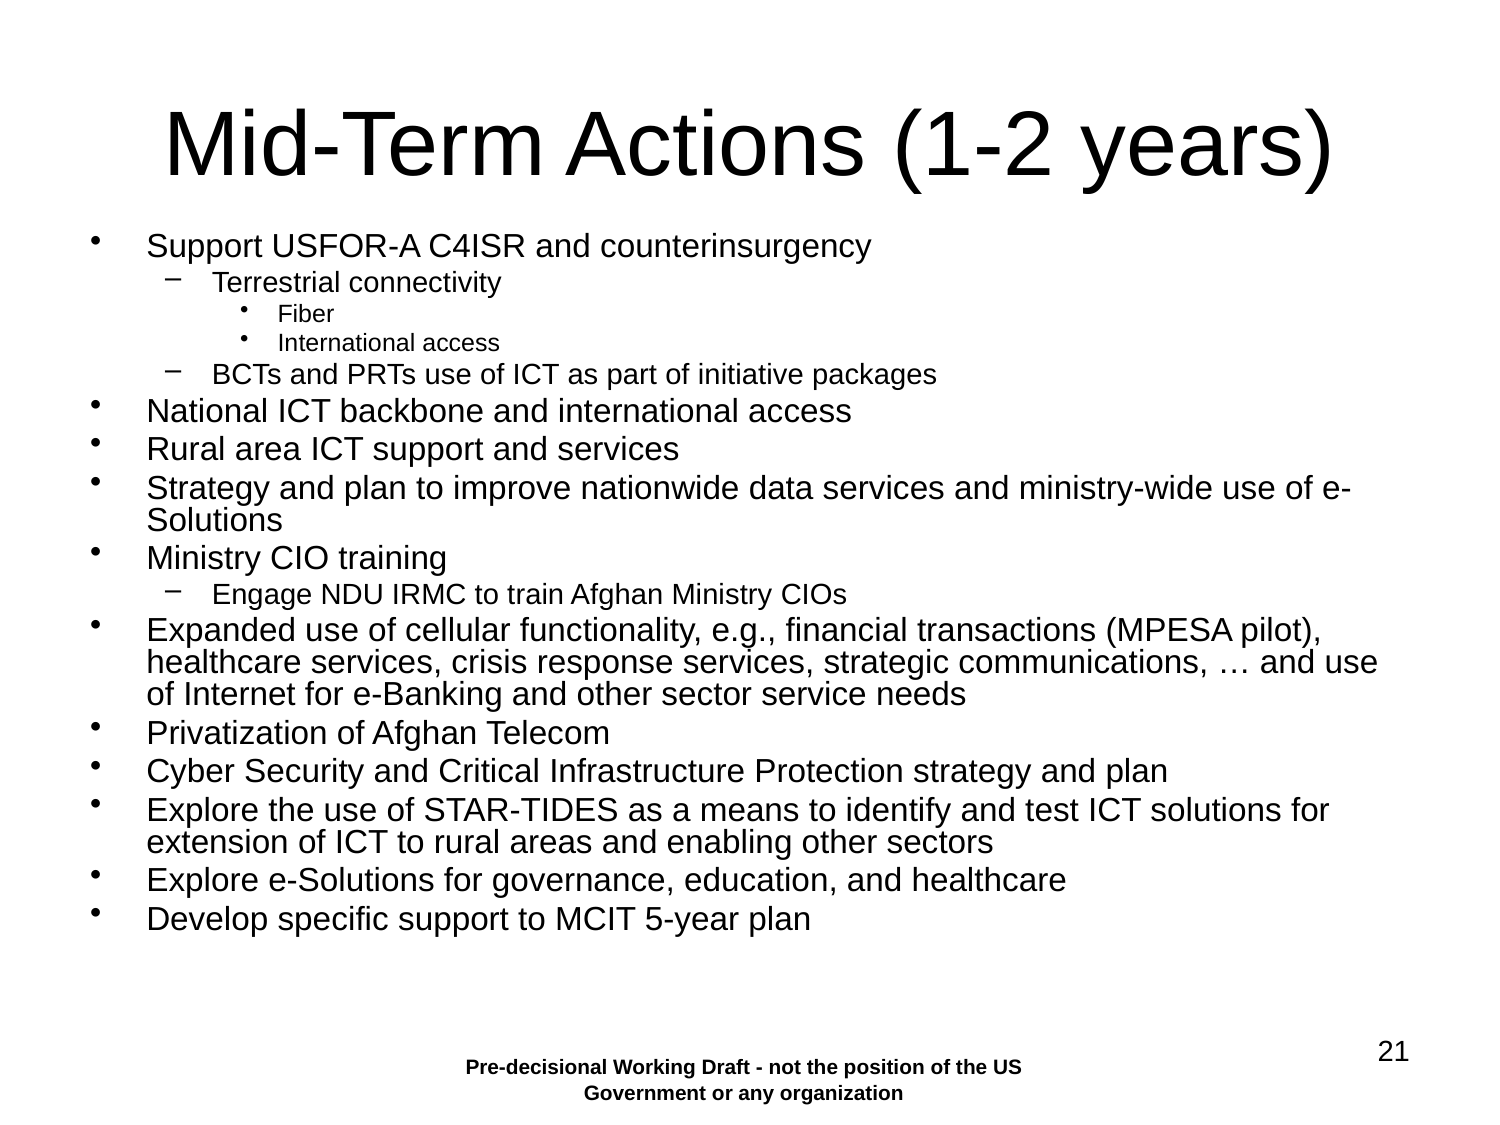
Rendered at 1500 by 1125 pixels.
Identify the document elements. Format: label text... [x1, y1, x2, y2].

list Support USFOR-A C4ISR and counterinsurgency Terrestrial connectivity Fiber International access BCTs and PRTs use of ICT as part of initiative packages National ICT backbone and international access Rural area ICT support and services Strategy and plan to improve nationwide data services and ministry-wide use of e-Solutions Ministry CIO training Engage NDU IRMC to train Afghan Ministry CIOs Expanded use of cellular functionality, e.g., financial transactions (MPESA pilot), healthcare services, crisis response services, strategic communications, … and use of Internet for e-Banking and other sector service needs Privatization of Afghan Telecom Cyber Security and Critical Infrastructure Protection strategy and plan Explore the use of STAR-TIDES as a means to identify and test ICT solutions for extension of ICT to rural areas and enabling other sectors Explore e-Solutions for governance, education, and healthcare Develop specific support to MCIT 5-year plan [74, 224, 1426, 1038]
slide_number 21 [1074, 1038, 1426, 1103]
title Mid-Term Actions (1-2 years) [74, 44, 1426, 224]
